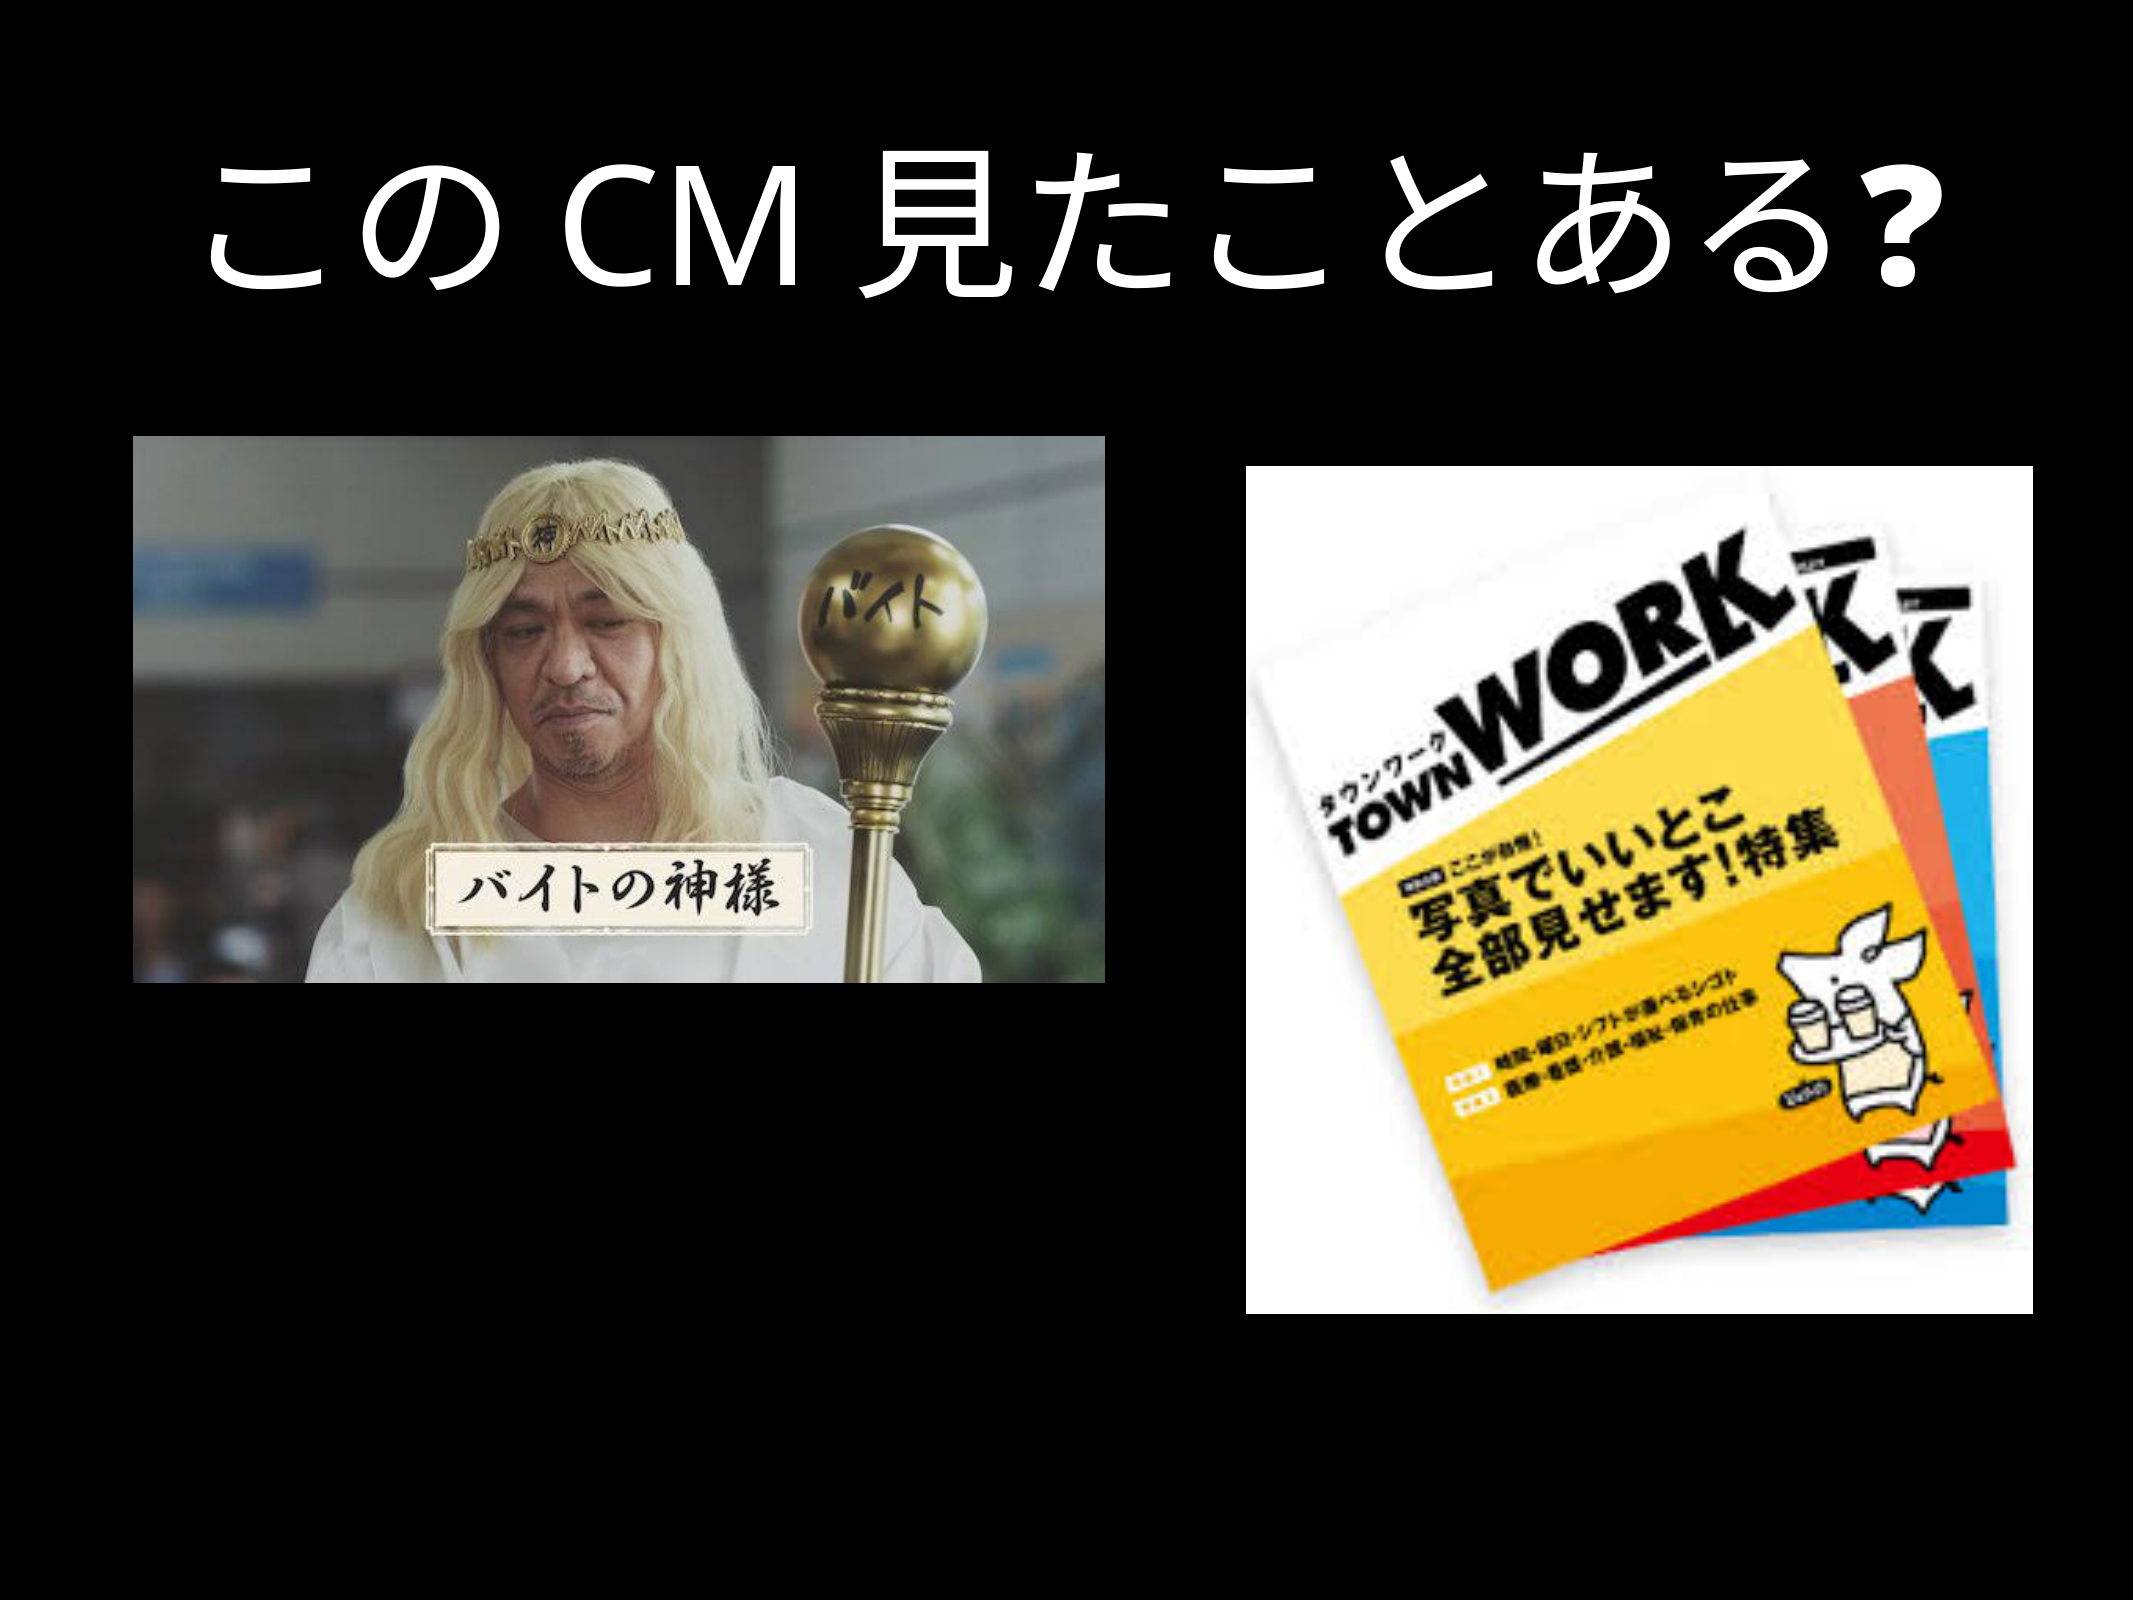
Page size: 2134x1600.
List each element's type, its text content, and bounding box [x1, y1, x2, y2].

picture [133, 436, 1105, 983]
title このCM見たことある❓ [155, 41, 1978, 397]
picture [1246, 466, 2033, 1315]
